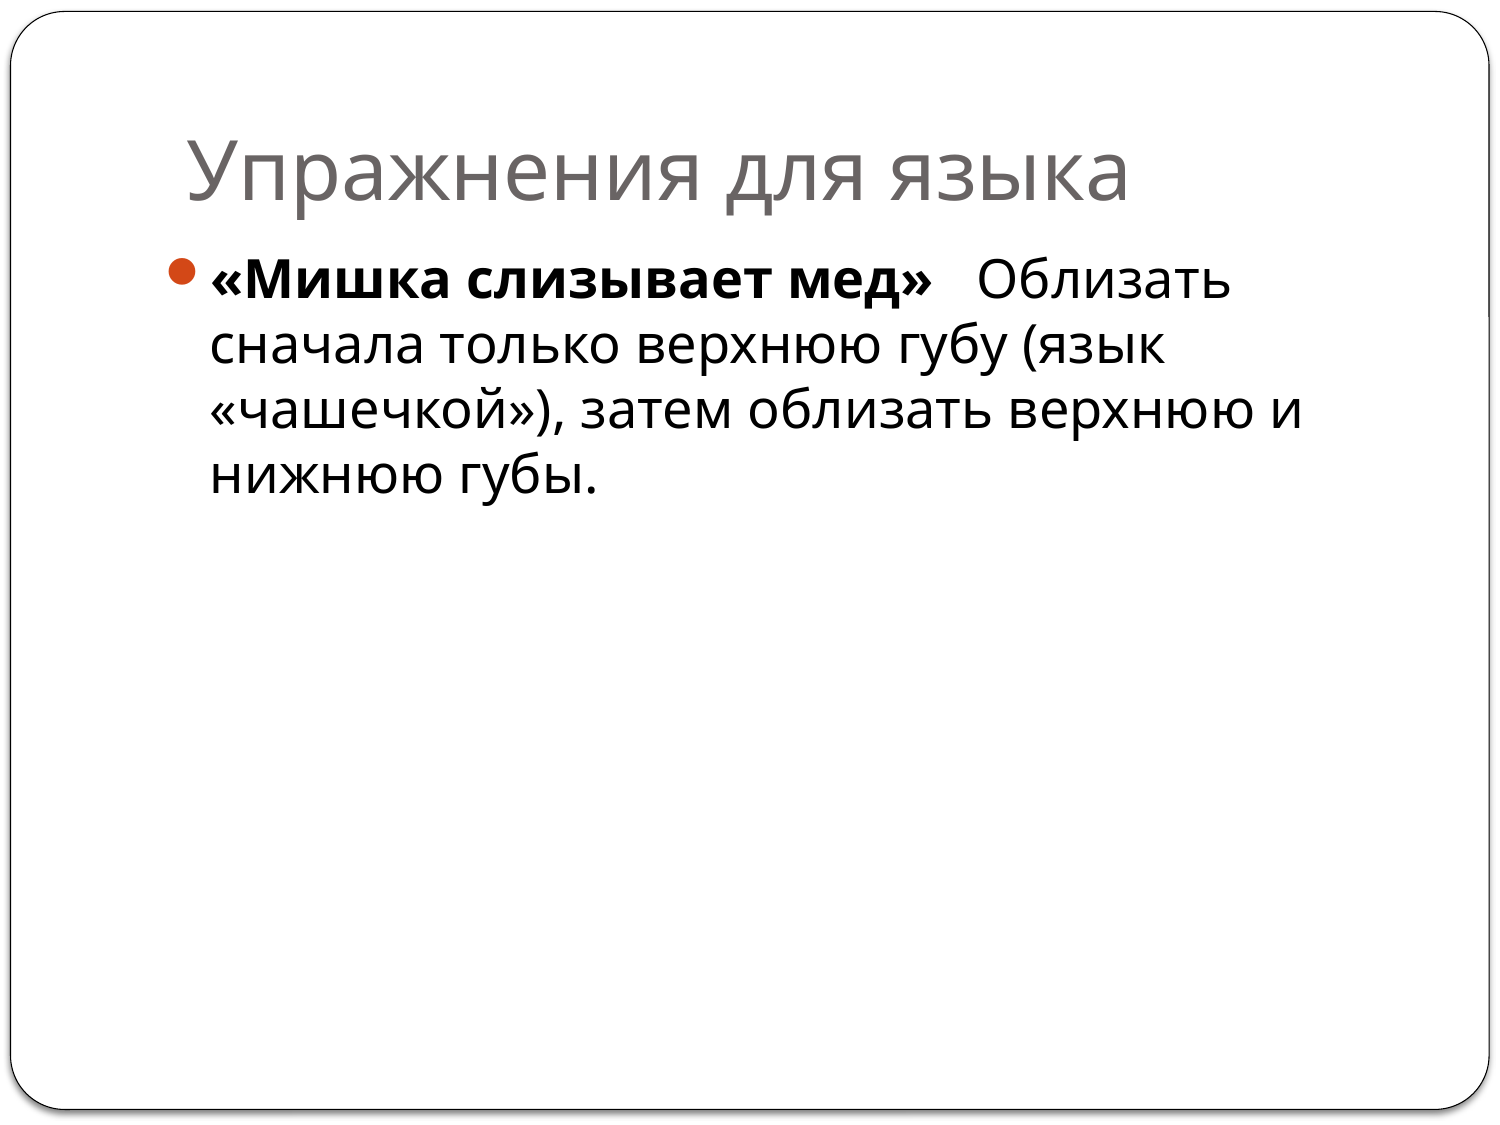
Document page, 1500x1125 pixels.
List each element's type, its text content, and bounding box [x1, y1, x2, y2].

list «Мишка слизывает мед» Облизать сначала только верхнюю губу (язык «чашечкой»), затем облизать верхнюю и нижнюю губы. [150, 237, 1425, 988]
title Упражнения для языка [150, 45, 1425, 233]
